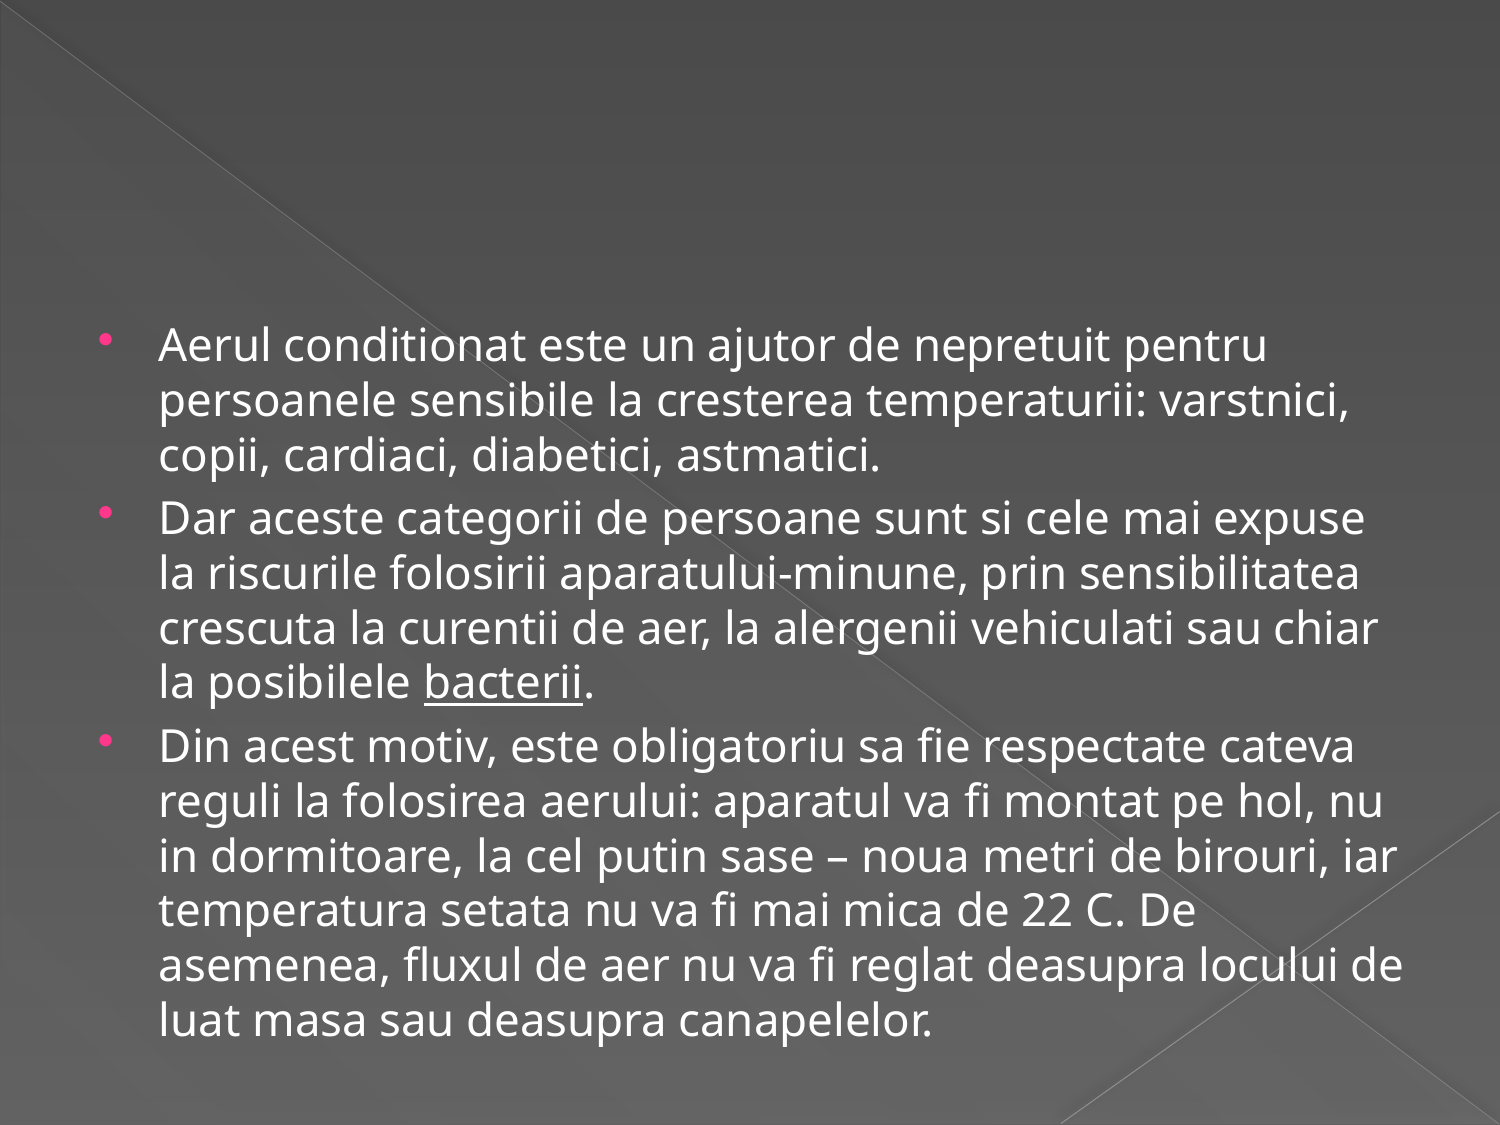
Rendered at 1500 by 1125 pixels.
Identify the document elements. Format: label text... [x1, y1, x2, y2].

list Aerul conditionat este un ajutor de nepretuit pentru persoanele sensibile la cresterea temperaturii: varstnici, copii, cardiaci, diabetici, astmatici. Dar aceste categorii de persoane sunt si cele mai expuse la riscurile folosirii aparatului-minune, prin sensibi­litatea crescuta la curentii de aer, la alergenii vehiculati sau chiar la posibilele bacterii. Din acest motiv, este obligatoriu sa fie respectate cateva reguli la folosirea aerului: aparatul va fi montat pe hol, nu in dormitoare, la cel putin sase – noua metri de birouri, iar temperatura setata nu va fi mai mica de 22 C. De asemenea, fluxul de aer nu va fi reglat deasupra locului de luat masa sau deasupra canapelelor. [75, 308, 1425, 1059]
